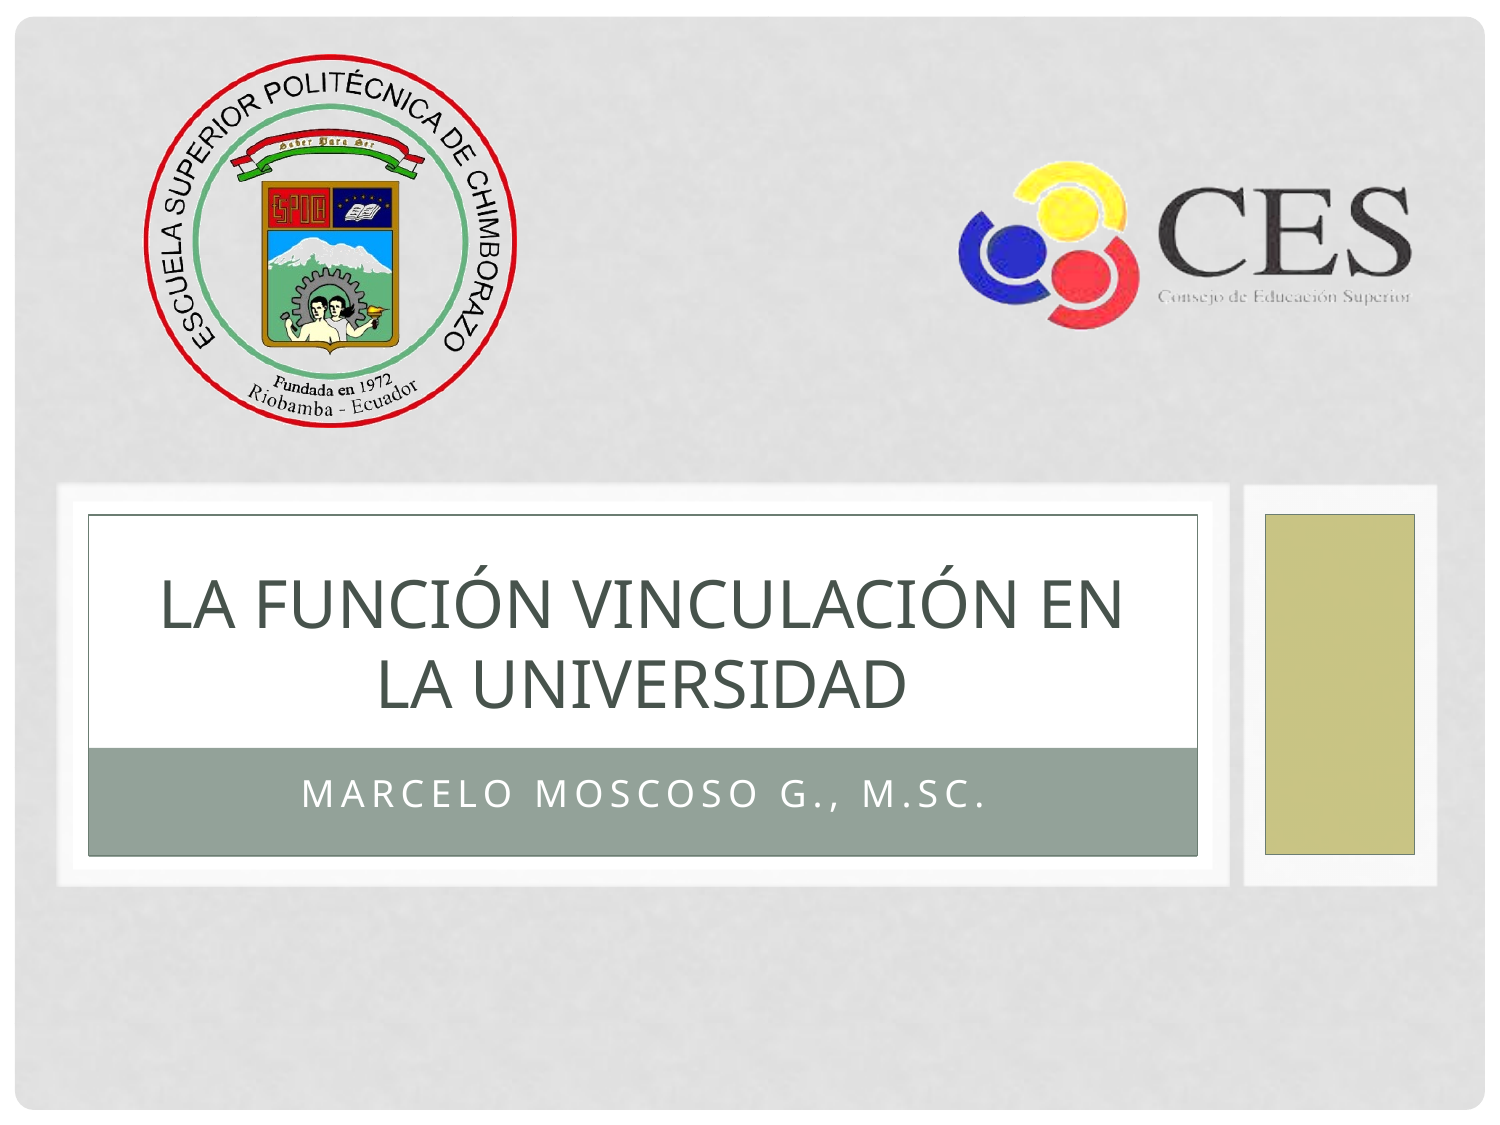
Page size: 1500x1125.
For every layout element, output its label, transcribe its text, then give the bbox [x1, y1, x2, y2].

picture [950, 146, 1420, 337]
title La función vinculación en la UNIVERSIDAD [99, 529, 1187, 730]
picture [138, 54, 517, 429]
subtitle Marcelo Moscoso g., m.sc. [105, 762, 1181, 838]
